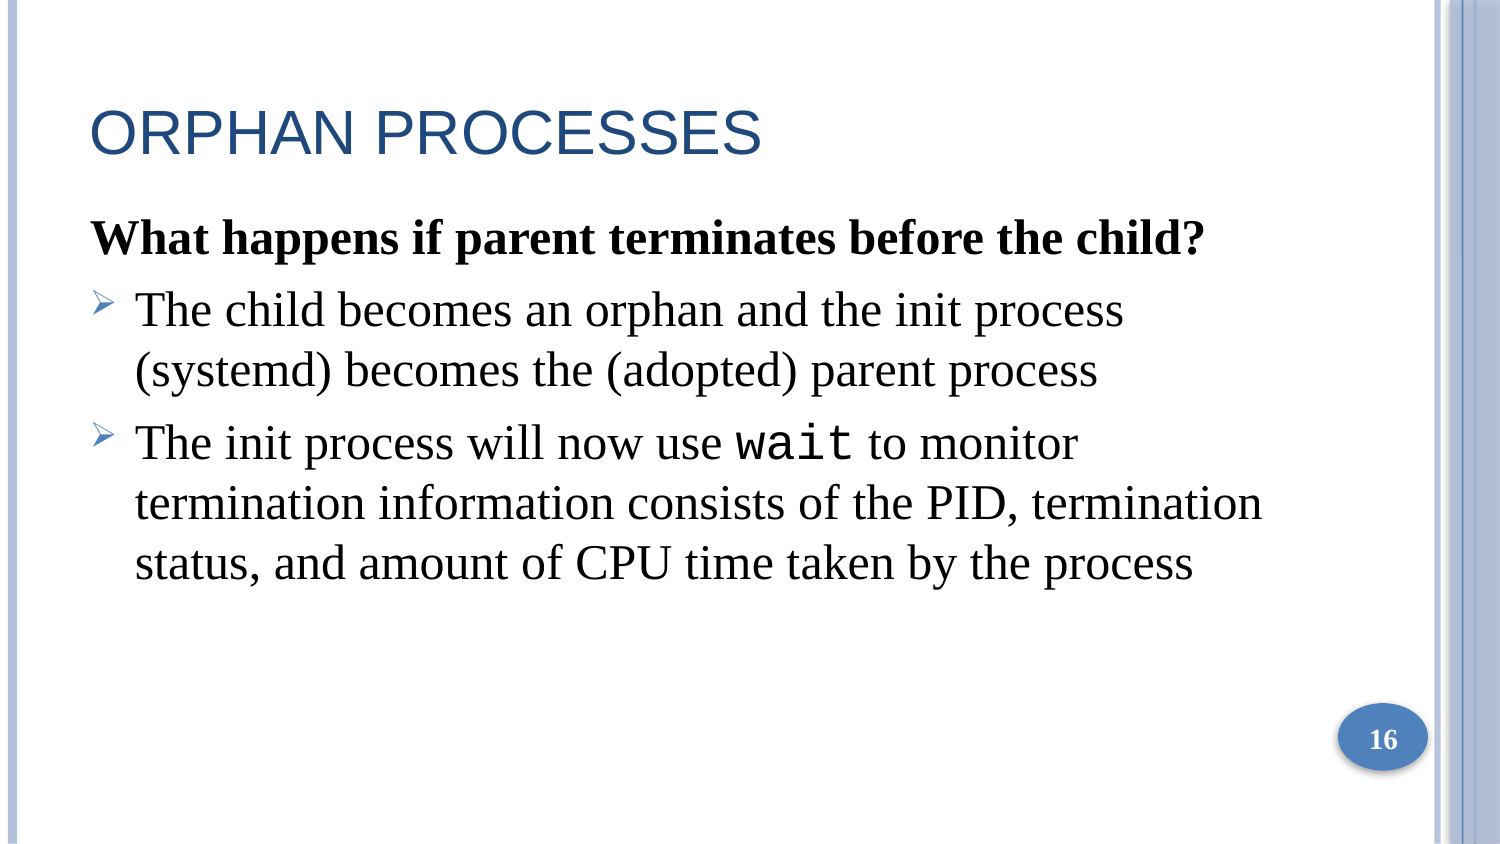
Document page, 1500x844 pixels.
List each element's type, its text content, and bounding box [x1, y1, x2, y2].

slide_number 16 [1333, 705, 1434, 770]
list What happens if parent terminates before the child? The child becomes an orphan and the init process (systemd) becomes the (adopted) parent process The init process will now use wait to monitor termination information consists of the PID, termination status, and amount of CPU time taken by the process [75, 196, 1300, 797]
title Orphan Processes [75, 33, 1300, 175]
